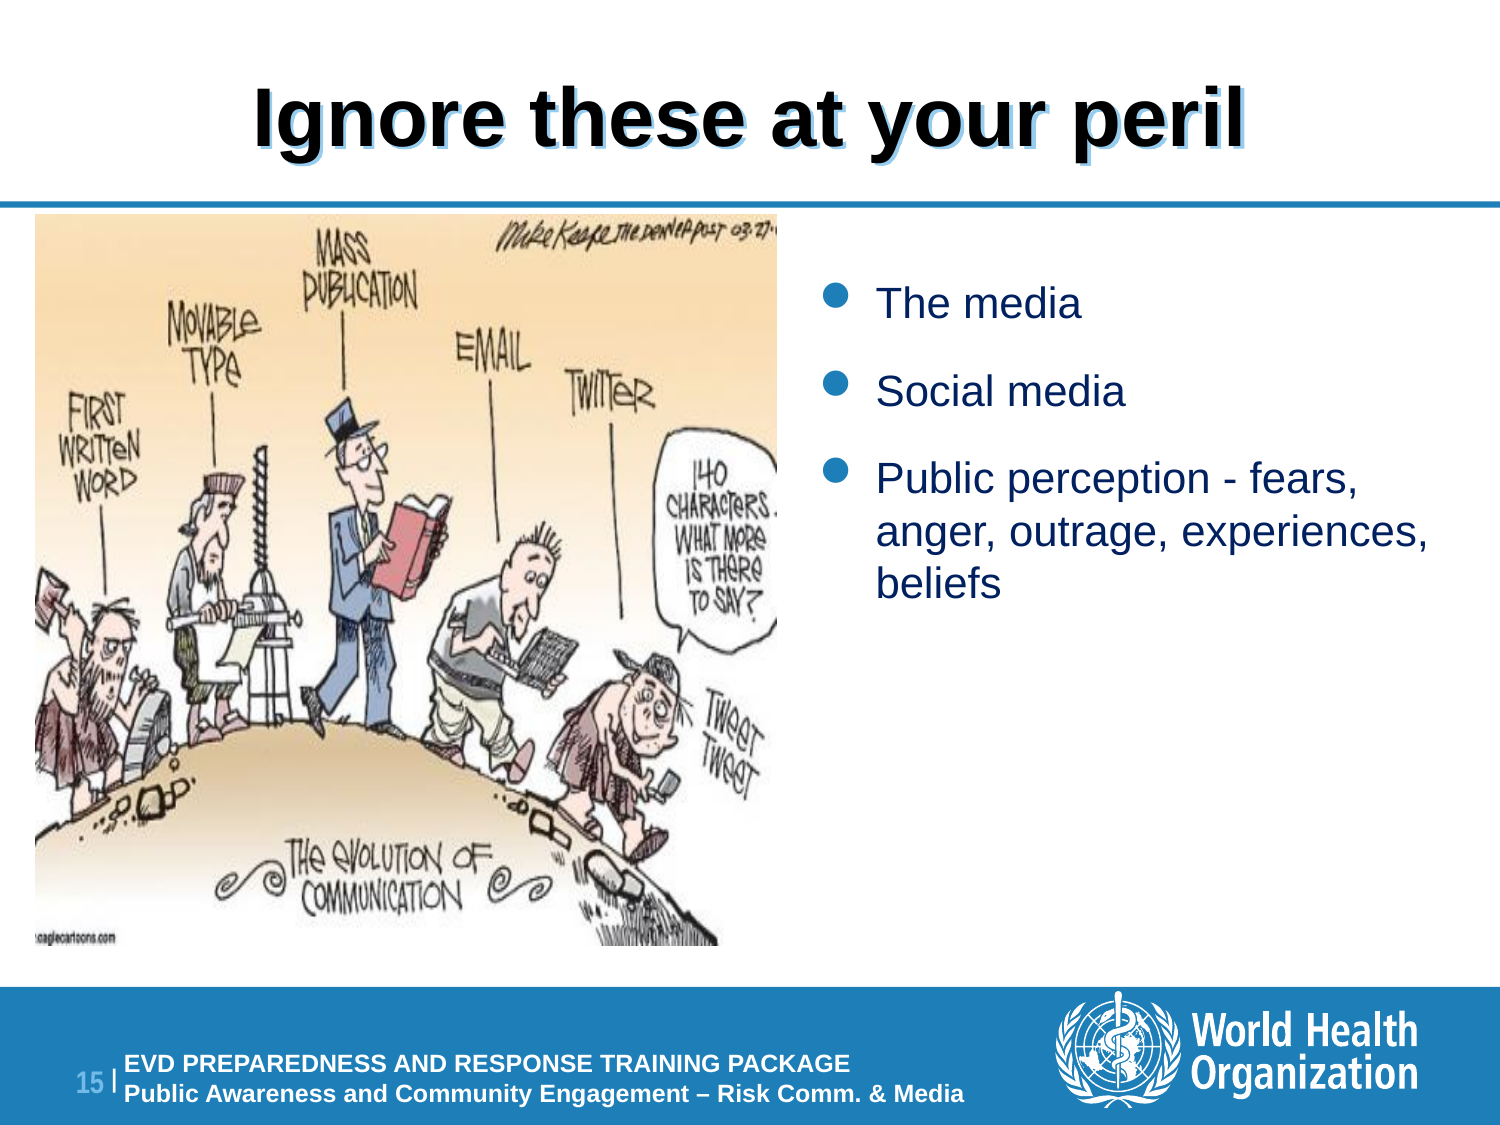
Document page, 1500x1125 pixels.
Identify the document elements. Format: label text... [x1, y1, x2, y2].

list The media Social media Public perception - fears, anger, outrage, experiences, beliefs [819, 275, 1483, 858]
title Ignore these at your peril [75, 19, 1425, 207]
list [35, 213, 777, 946]
